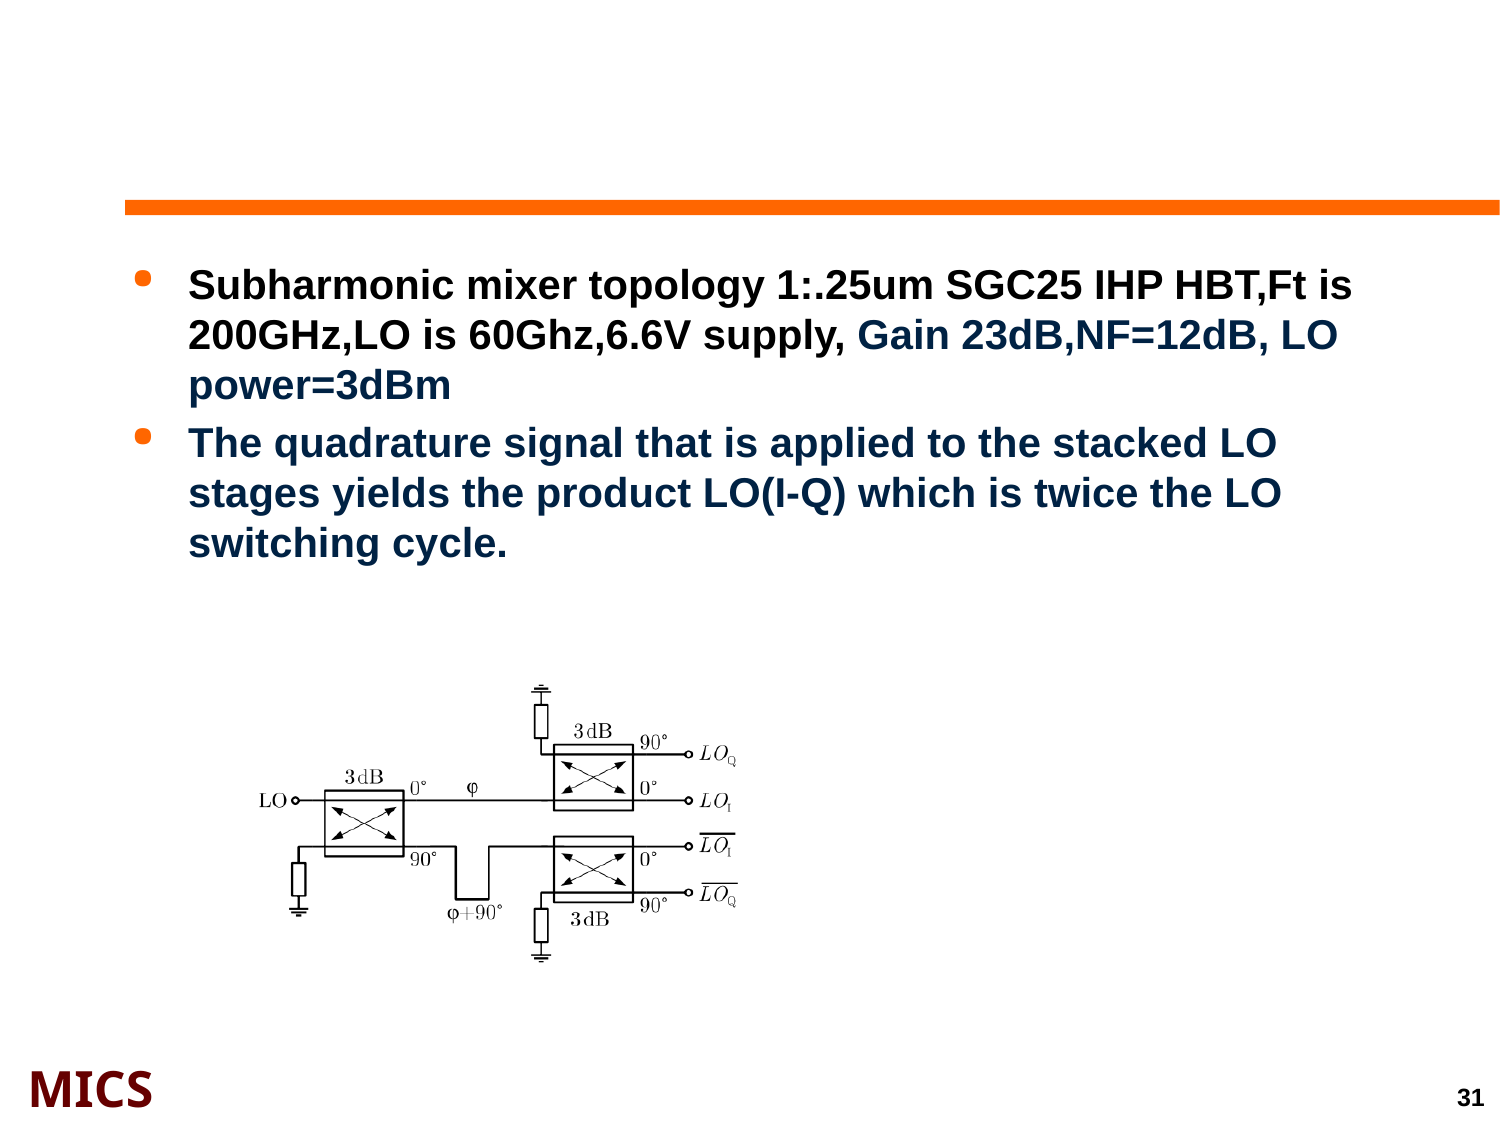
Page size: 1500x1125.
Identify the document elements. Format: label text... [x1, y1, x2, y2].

slide_number 31 [1425, 1067, 1500, 1125]
picture [237, 674, 747, 973]
list Subharmonic mixer topology 1:.25um SGC25 IHP HBT,Ft is 200GHz,LO is 60Ghz,6.6V supply, Gain 23dB,NF=12dB, LO power=3dBm The quadrature signal that is applied to the stacked LO stages yields the product LO(I-Q) which is twice the LO switching cycle. [116, 249, 1392, 926]
